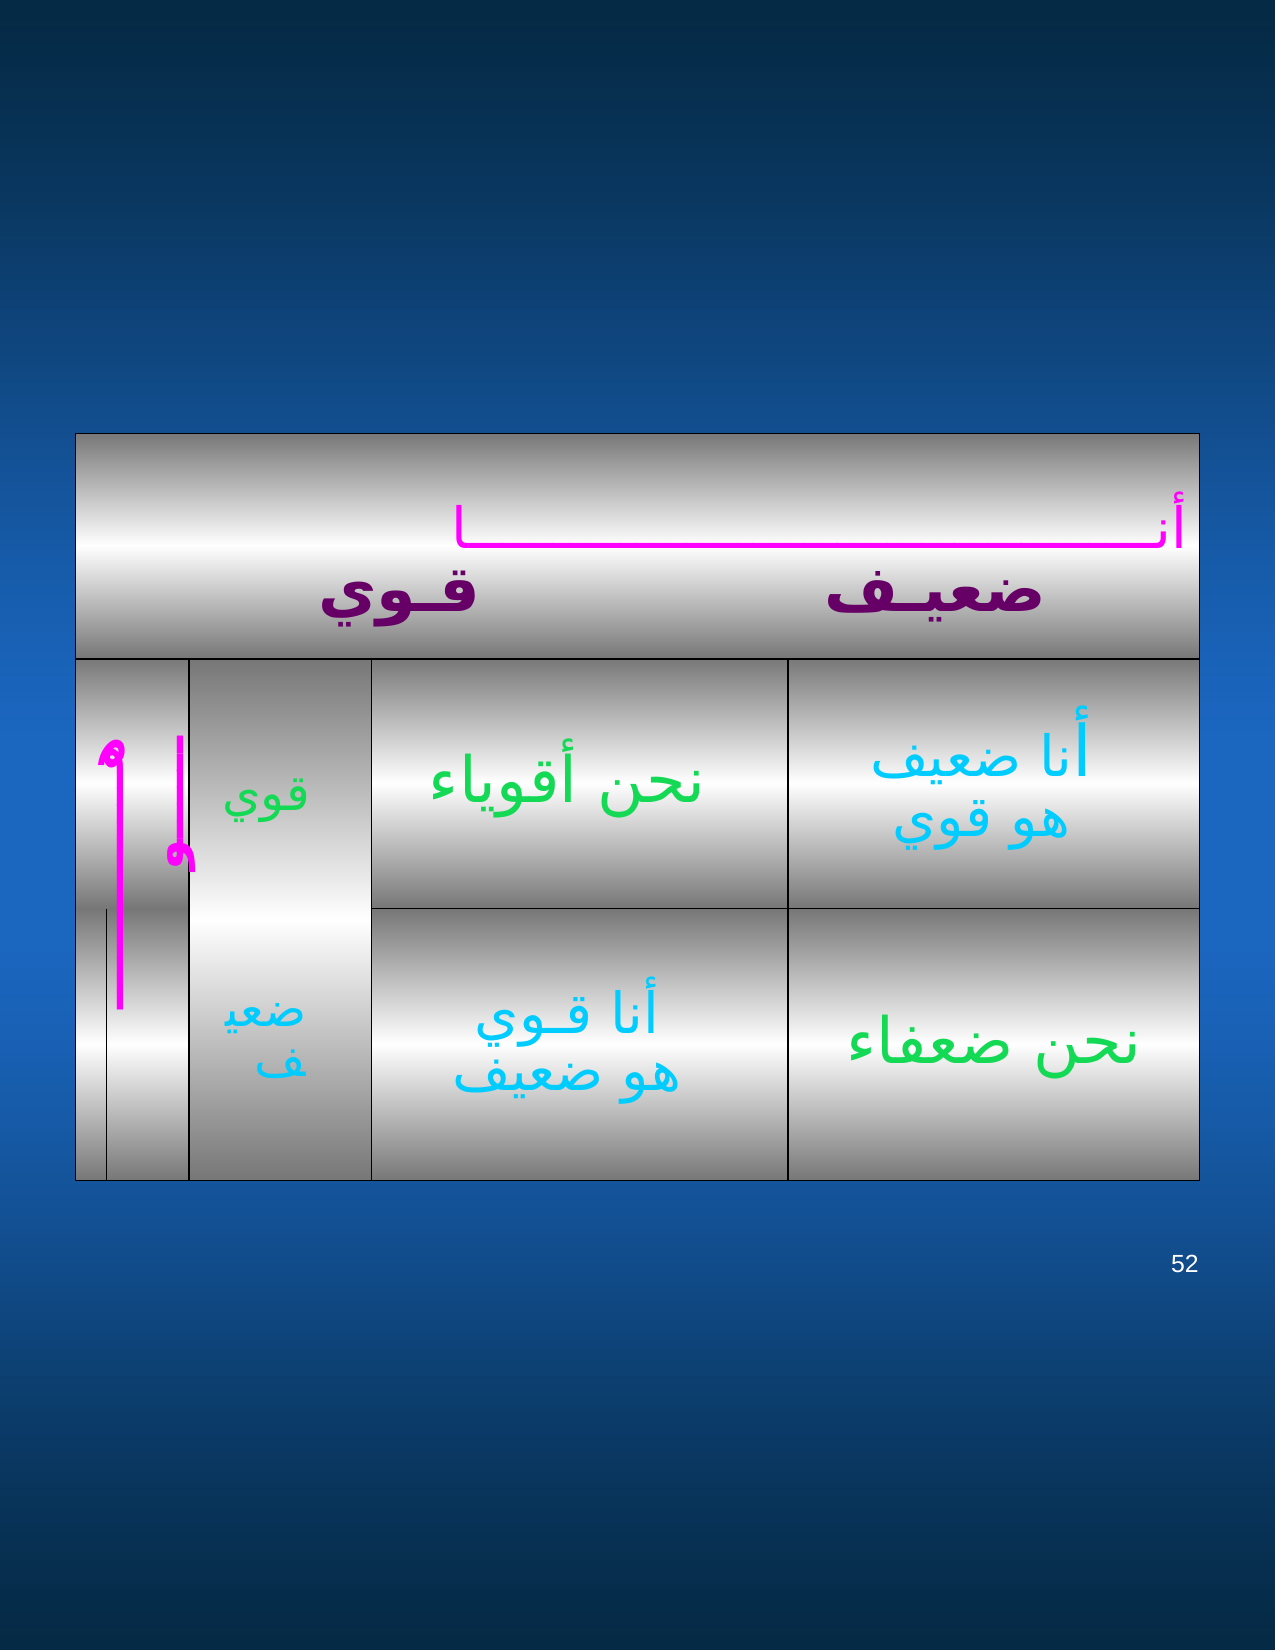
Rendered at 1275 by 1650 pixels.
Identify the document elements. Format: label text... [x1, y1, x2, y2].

table_cell نحن أقوياء [372, 660, 787, 908]
table_cell أنا قـوي هو ضعيف [372, 909, 787, 1180]
table_cell [76, 660, 188, 724]
table_cell نحن ضعفاء [789, 909, 1199, 1180]
text_box هــــــــــــــــــــو [67, 724, 200, 1036]
table_cell قوي ضعيف [190, 660, 371, 1180]
table_cell [107, 1036, 188, 1180]
table_cell أنا ضعيف هو قوي [789, 660, 1199, 908]
text_box 52 [913, 1217, 1212, 1284]
table_cell [76, 1036, 106, 1180]
picture [0, 0, 1275, 1650]
table_header أنـــــــــــــــــــــــــــــــــــــــــا ضعيـف قـوي [76, 434, 1199, 658]
